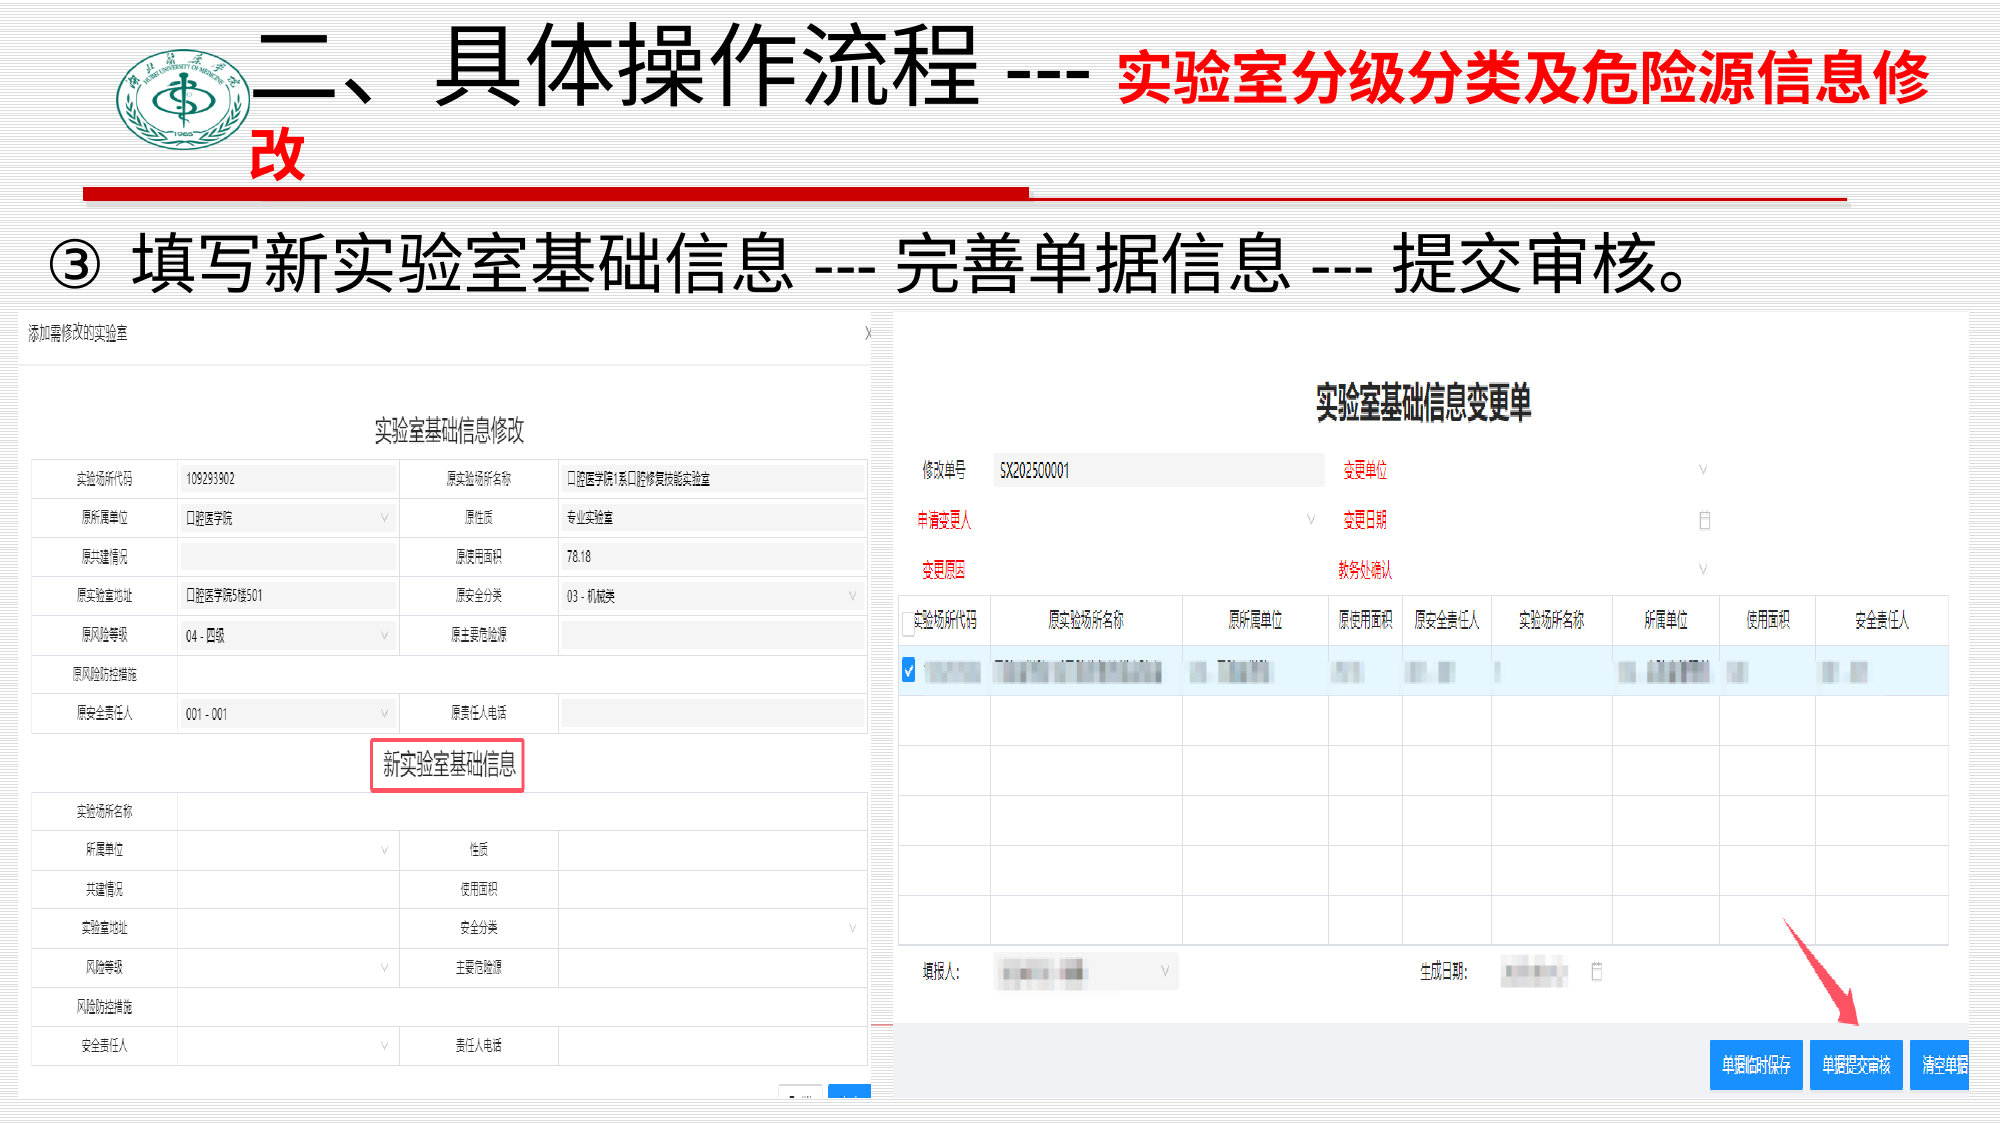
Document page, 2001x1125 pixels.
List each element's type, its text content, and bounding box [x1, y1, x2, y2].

picture [893, 311, 1969, 1098]
text_box 二、具体操作流程---实验室分级分类及危险源信息修改 [234, 30, 2000, 167]
title 填写新实验室基础信息---完善单据信息---提交审核。 [30, 211, 1969, 312]
picture [116, 49, 234, 150]
picture [18, 311, 872, 1098]
